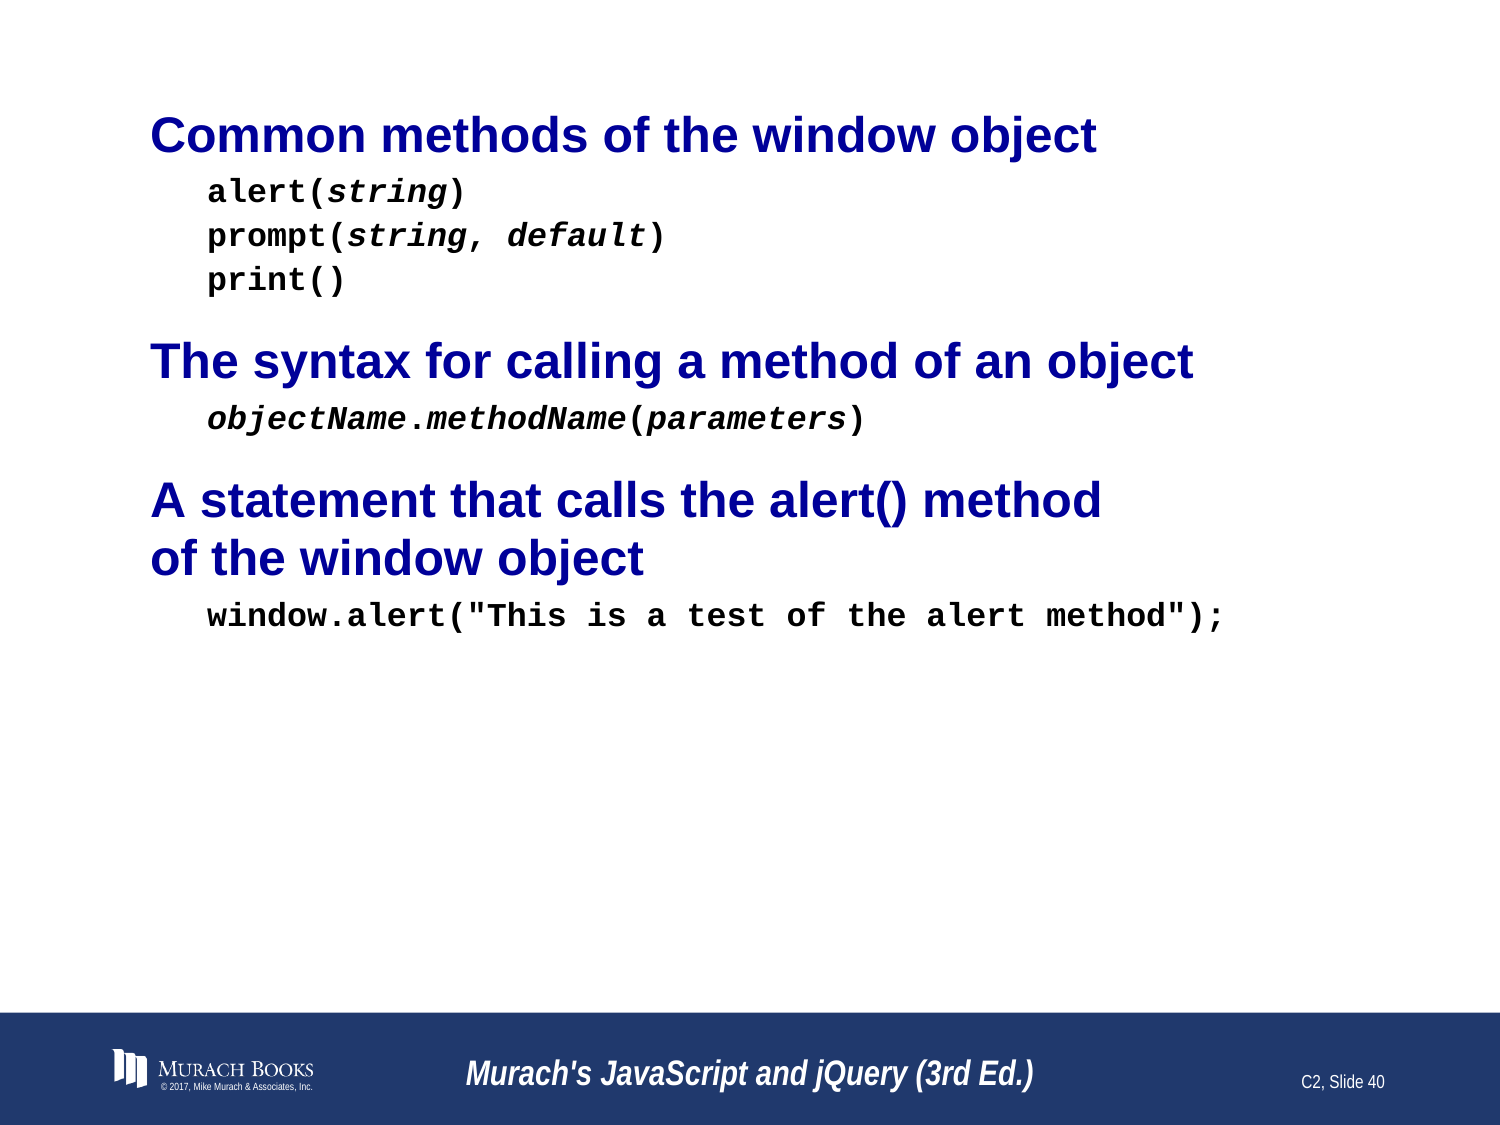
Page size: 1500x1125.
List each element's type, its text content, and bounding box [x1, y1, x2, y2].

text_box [149, 174, 1350, 637]
slide_number C2, Slide 40 [1087, 1025, 1400, 1100]
footer © 2017, Mike Murach & Associates, Inc. [12, 1025, 463, 1100]
slide_number Murach's JavaScript and jQuery (3rd Ed.) [463, 1025, 1050, 1100]
title Common methods of the window object [150, 102, 1350, 164]
